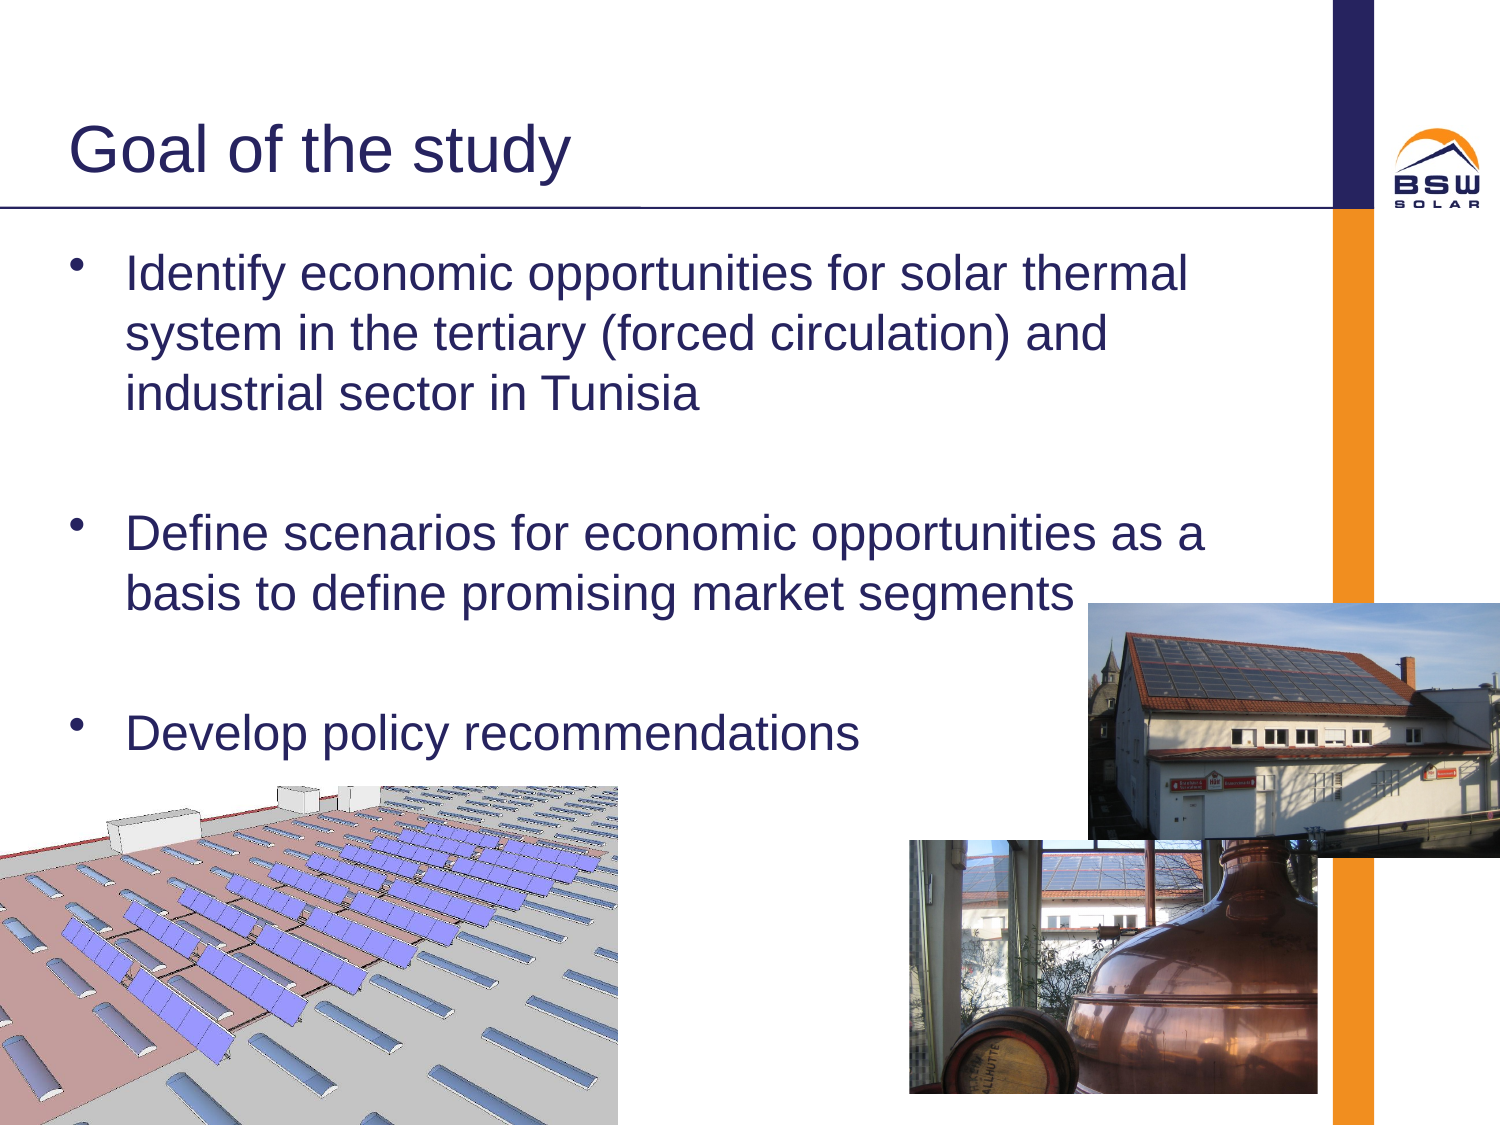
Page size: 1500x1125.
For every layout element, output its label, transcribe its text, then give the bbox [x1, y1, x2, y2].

picture [1391, 125, 1482, 208]
title Goal of the study [68, 0, 1263, 187]
list Identify economic opportunities for solar thermal system in the tertiary (forced circulation) and industrial sector in Tunisia Define scenarios for economic opportunities as a basis to define promising market segments Develop policy recommendations [68, 240, 1305, 1086]
picture [0, 786, 618, 1125]
picture [909, 603, 1500, 1095]
